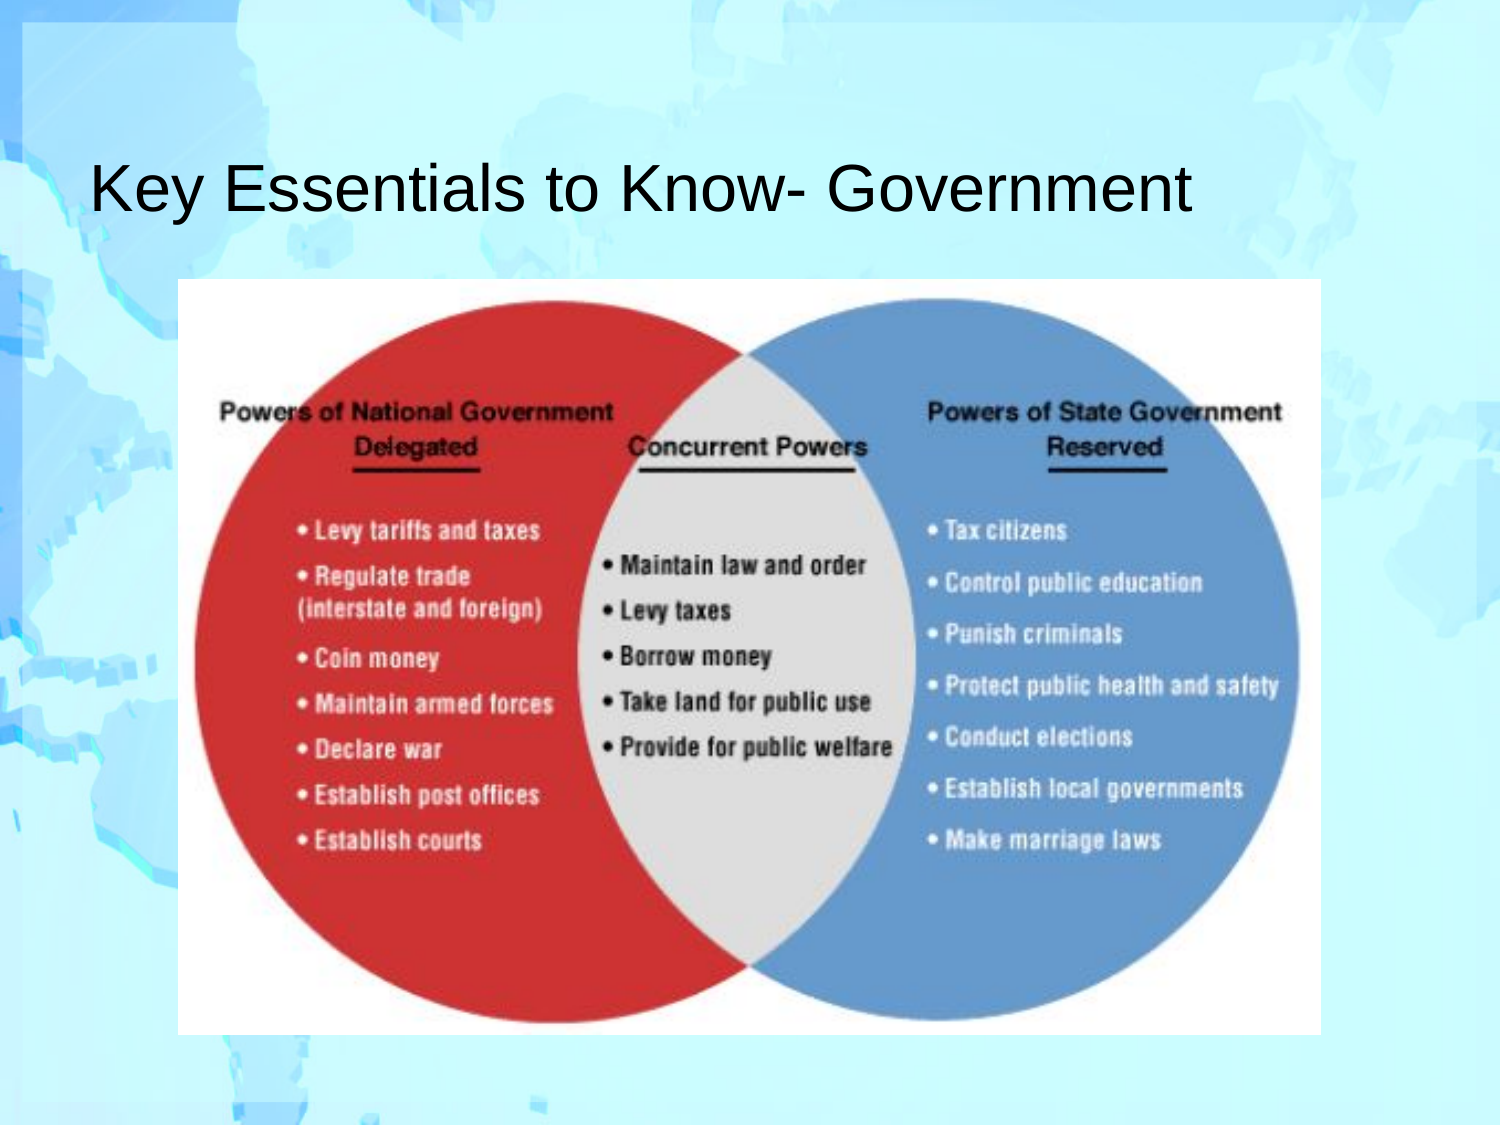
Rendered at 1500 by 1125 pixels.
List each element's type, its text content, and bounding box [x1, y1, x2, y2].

picture [0, 0, 1500, 1125]
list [178, 279, 1321, 1035]
title Key Essentials to Know- Government [74, 45, 1425, 233]
